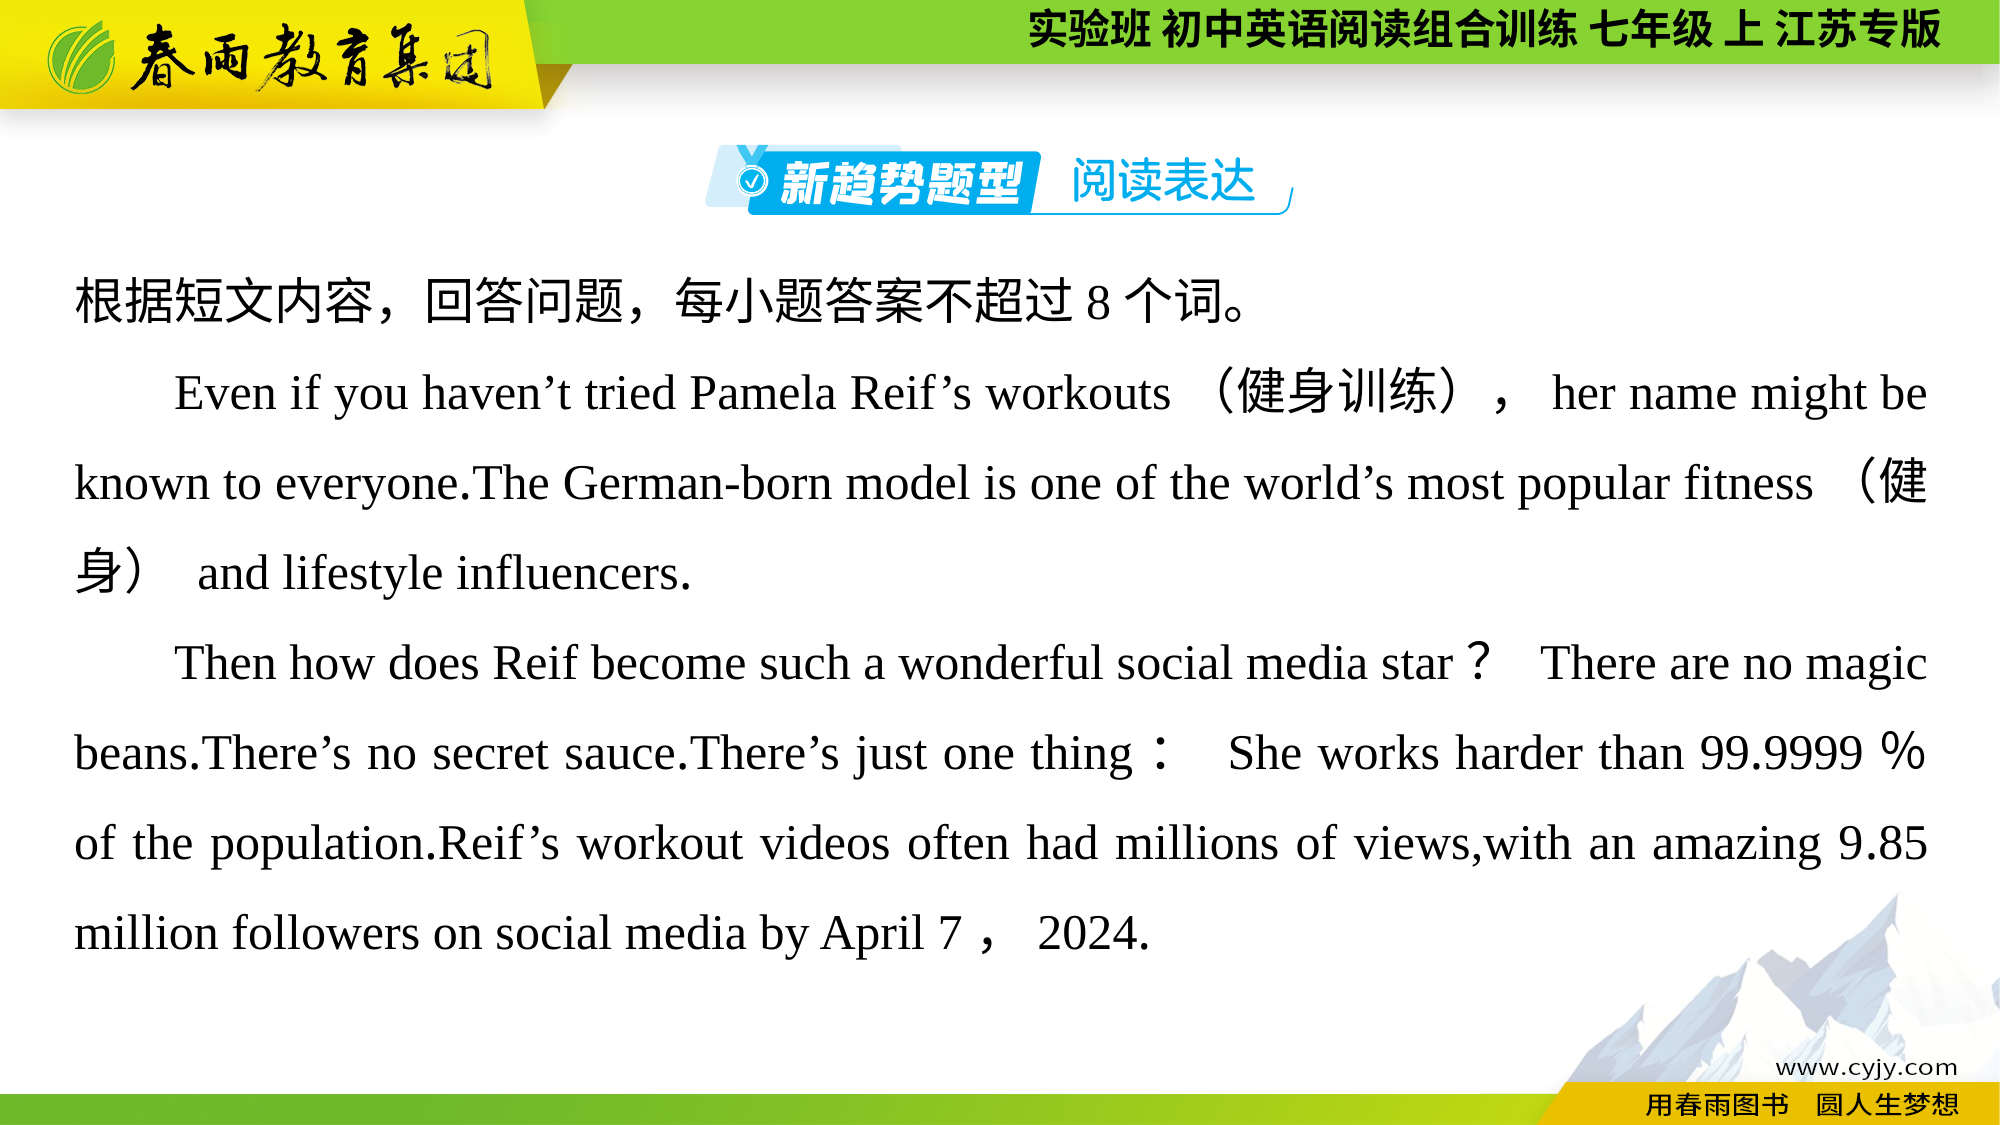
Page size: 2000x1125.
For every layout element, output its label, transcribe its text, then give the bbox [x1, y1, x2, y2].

picture [0, 0, 2000, 1125]
list 根据短文内容，回答问题，每小题答案不超过8个词。 Even if you haven’t tried Pamela Reif’s workouts（健身训练），her name might be known to everyone.The German-born model is one of the world’s most popular fitness（健身） and lifestyle influencers. Then how does Reif become such a wonderful social media star？ There are no magic beans.There’s no secret sauce.There’s just one thing： She works harder than 99.9999％ of the population.Reif’s workout videos often had millions of views,with an amazing 9.85 million followers on social media by April 7，2024. [59, 231, 1944, 963]
